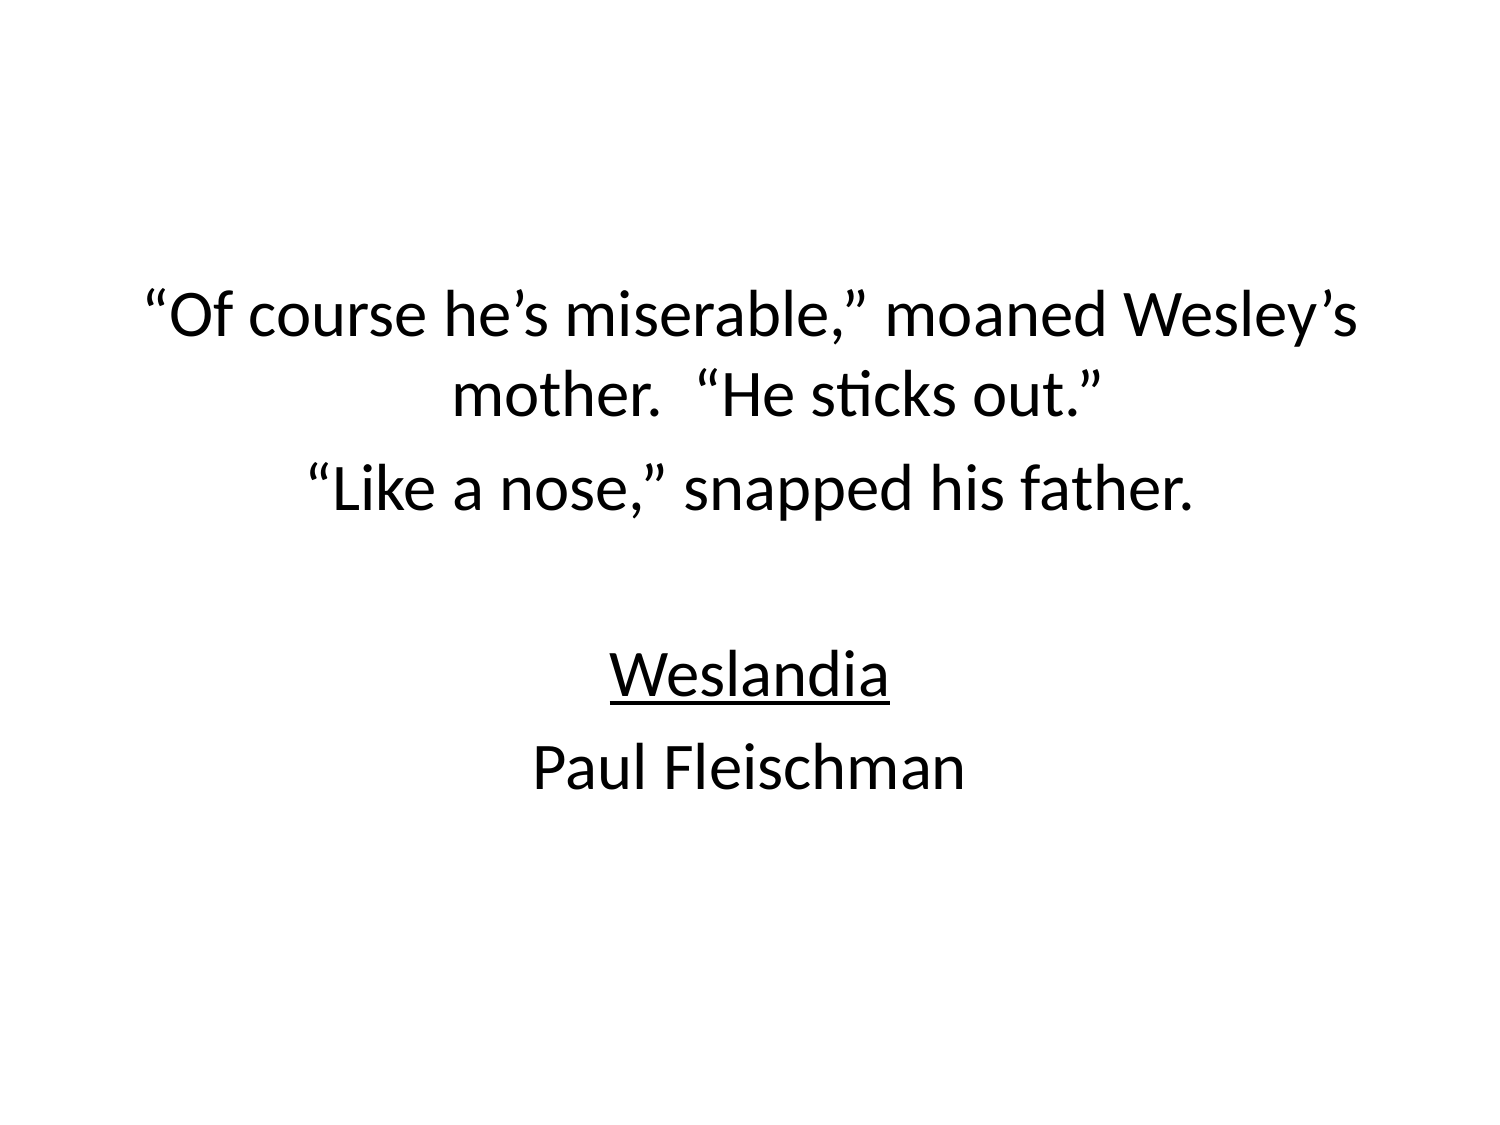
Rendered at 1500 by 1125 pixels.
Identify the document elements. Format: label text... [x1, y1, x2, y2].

list “Of course he’s miserable,” moaned Wesley’s mother. “He sticks out.” “Like a nose,” snapped his father. Weslandia Paul Fleischman [75, 262, 1425, 1005]
